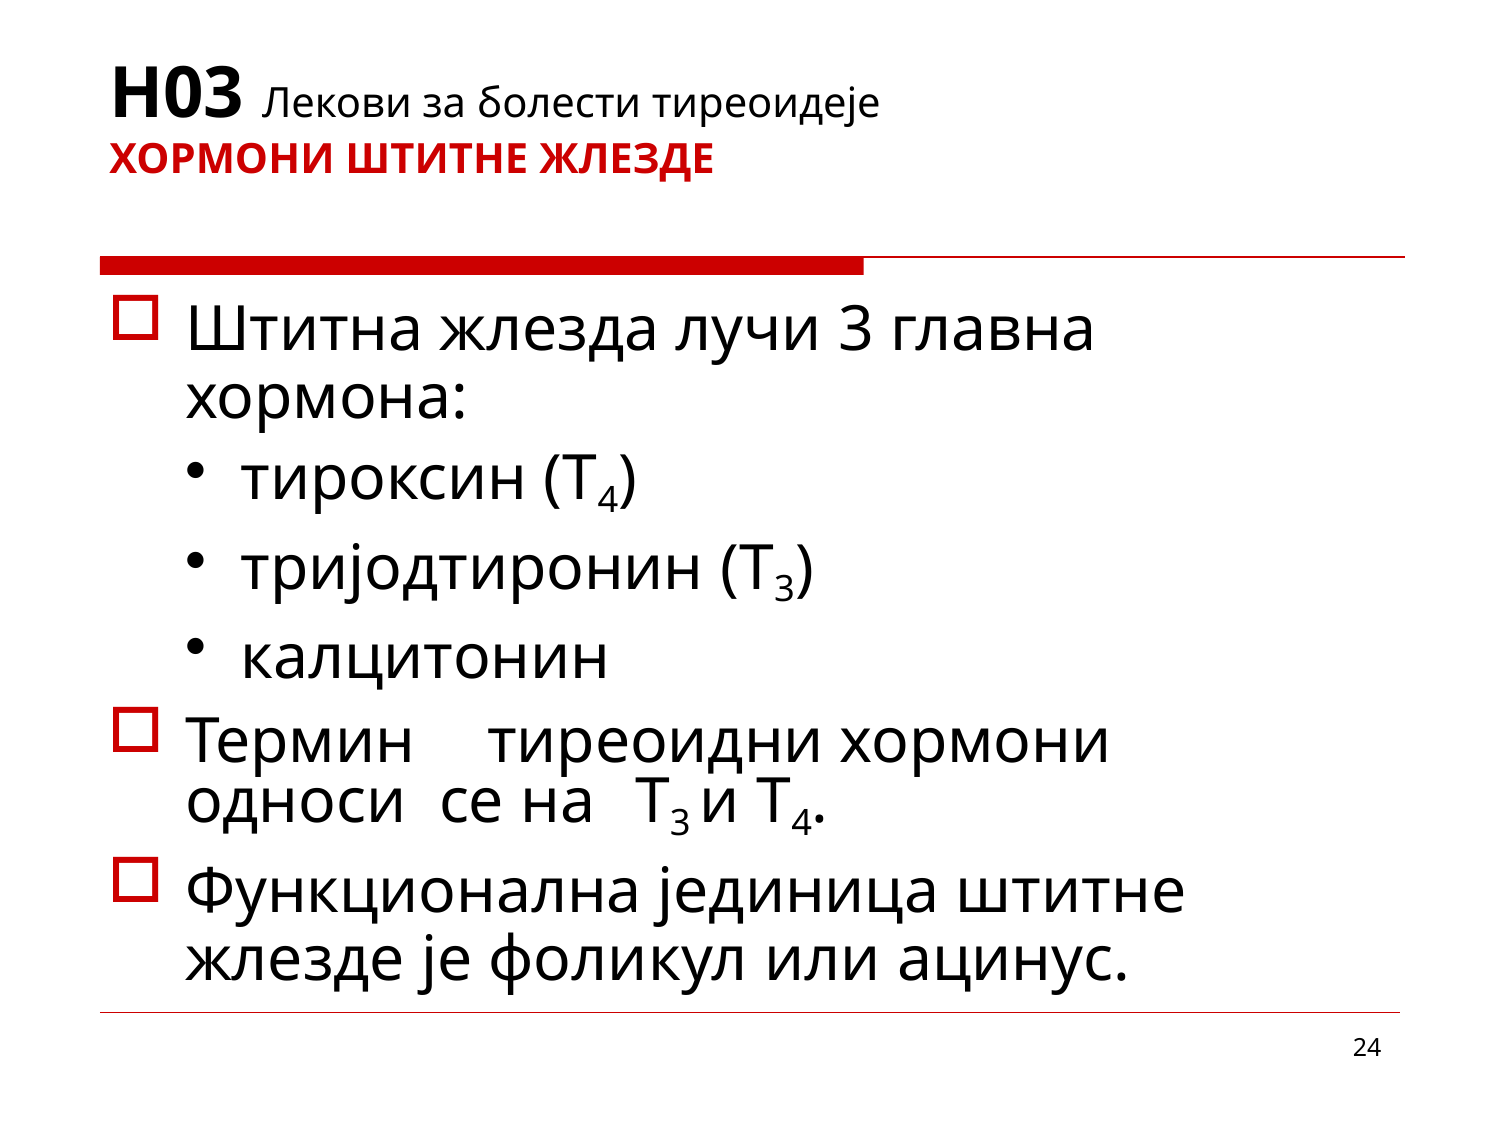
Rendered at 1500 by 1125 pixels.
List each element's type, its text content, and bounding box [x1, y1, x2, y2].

slide_number 24 [1348, 1029, 1390, 1125]
text_box Штитна жлезда лучи 3 главна хормона: тироксин (Т4) тријодтиронин (Т3) калцитонин Термин тиреоидни хормони односи се на Т3 и Т4. Функционална јединица штитне жлезде је фоликул или ацинус. [105, 284, 1339, 993]
title H03 Лекови за болести тиреоидеје ХОРМОНИ ШТИТНЕ ЖЛЕЗДЕ [107, 44, 954, 235]
